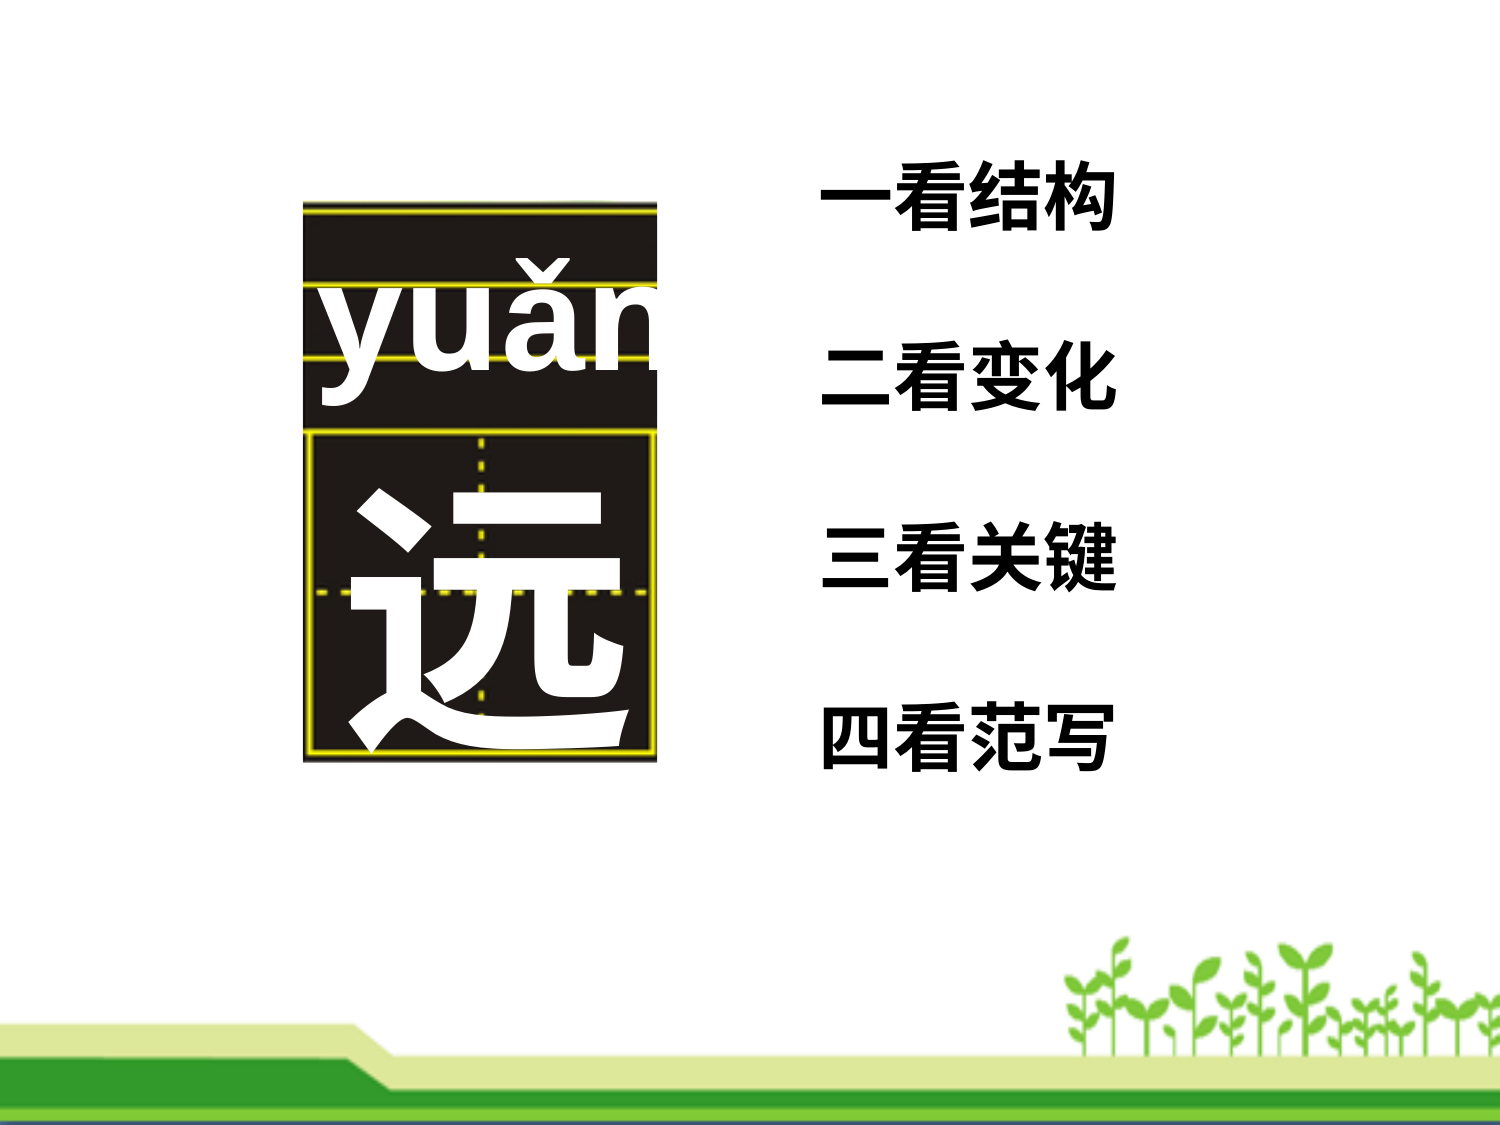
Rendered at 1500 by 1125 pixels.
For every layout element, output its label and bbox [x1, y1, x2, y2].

picture [0, 0, 1500, 1125]
text_box [302, 161, 830, 1125]
